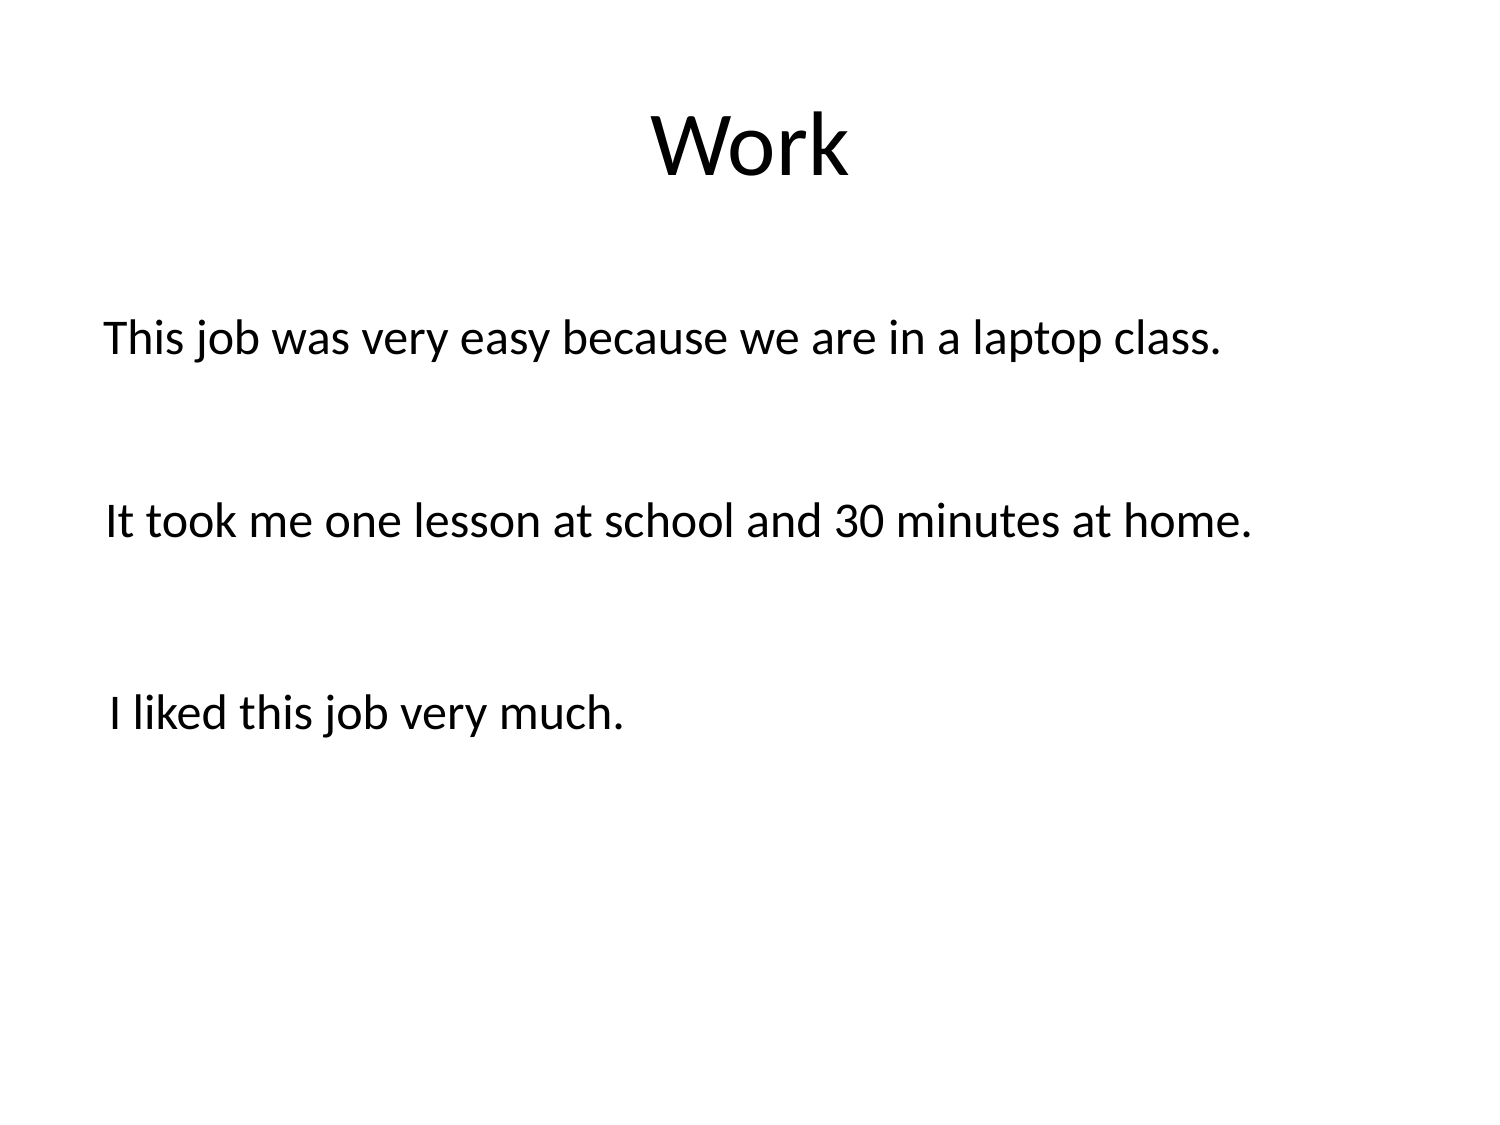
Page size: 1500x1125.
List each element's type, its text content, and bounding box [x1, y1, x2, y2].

text_box It took me one lesson at school and 30 minutes at home. [90, 479, 1308, 555]
text_box I liked this job very much. [94, 672, 910, 747]
text_box This job was very easy because we are in a laptop class. [88, 296, 1247, 372]
title Work [75, 45, 1425, 233]
